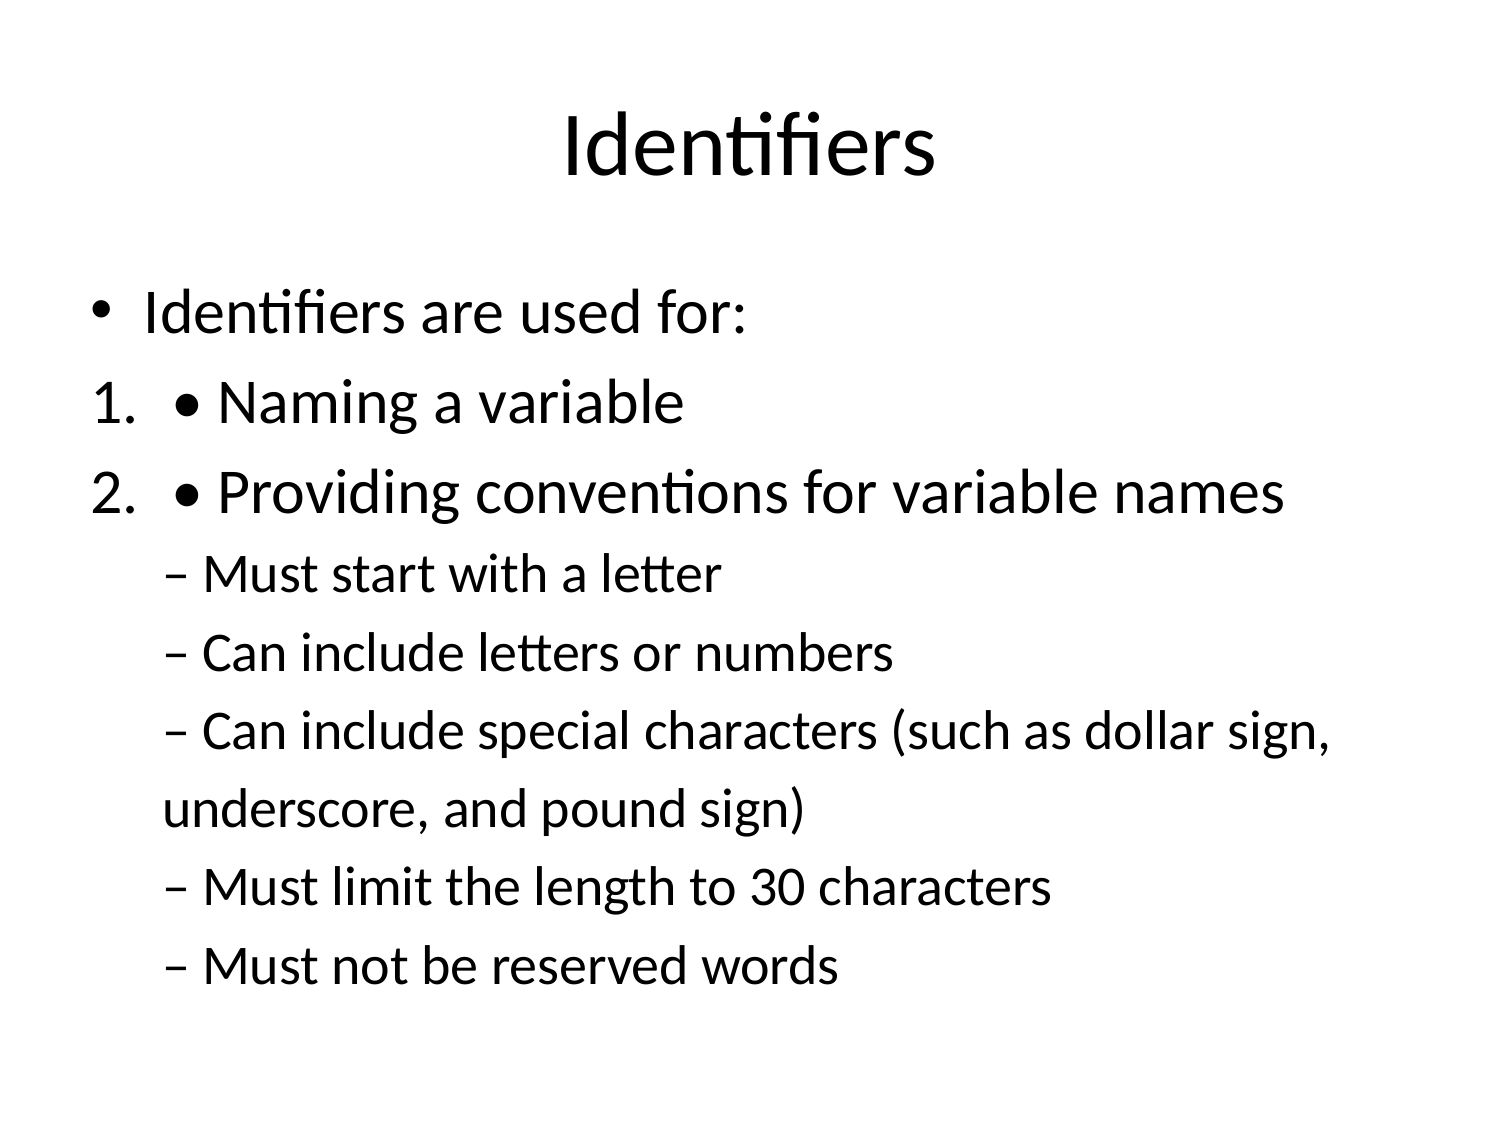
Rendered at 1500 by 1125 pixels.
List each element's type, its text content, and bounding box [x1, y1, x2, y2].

list Identifiers are used for: • Naming a variable • Providing conventions for variable names – Must start with a letter – Can include letters or numbers – Can include special characters (such as dollar sign, underscore, and pound sign) – Must limit the length to 30 characters – Must not be reserved words [75, 262, 1425, 1005]
title Identifiers [75, 45, 1425, 233]
